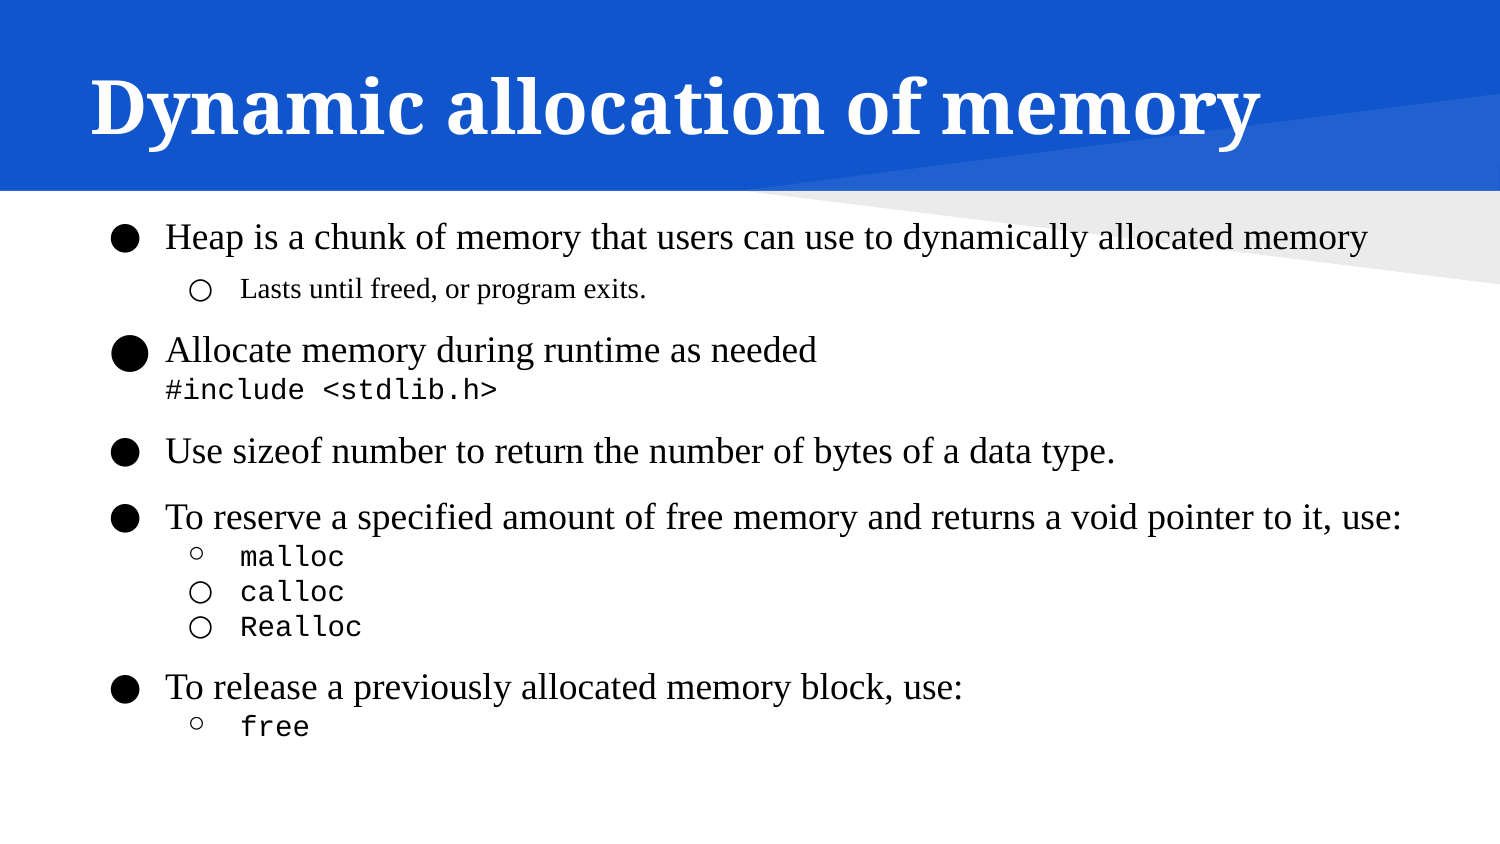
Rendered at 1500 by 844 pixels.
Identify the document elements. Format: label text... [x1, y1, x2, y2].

list Heap is a chunk of memory that users can use to dynamically allocated memory Lasts until freed, or program exits. Allocate memory during runtime as needed #include <stdlib.h> Use sizeof number to return the number of bytes of a data type. To reserve a specified amount of free memory and returns a void pointer to it, use: malloc calloc Realloc To release a previously allocated memory block, use: free [75, 196, 1425, 808]
title Dynamic allocation of memory [75, 33, 1425, 175]
